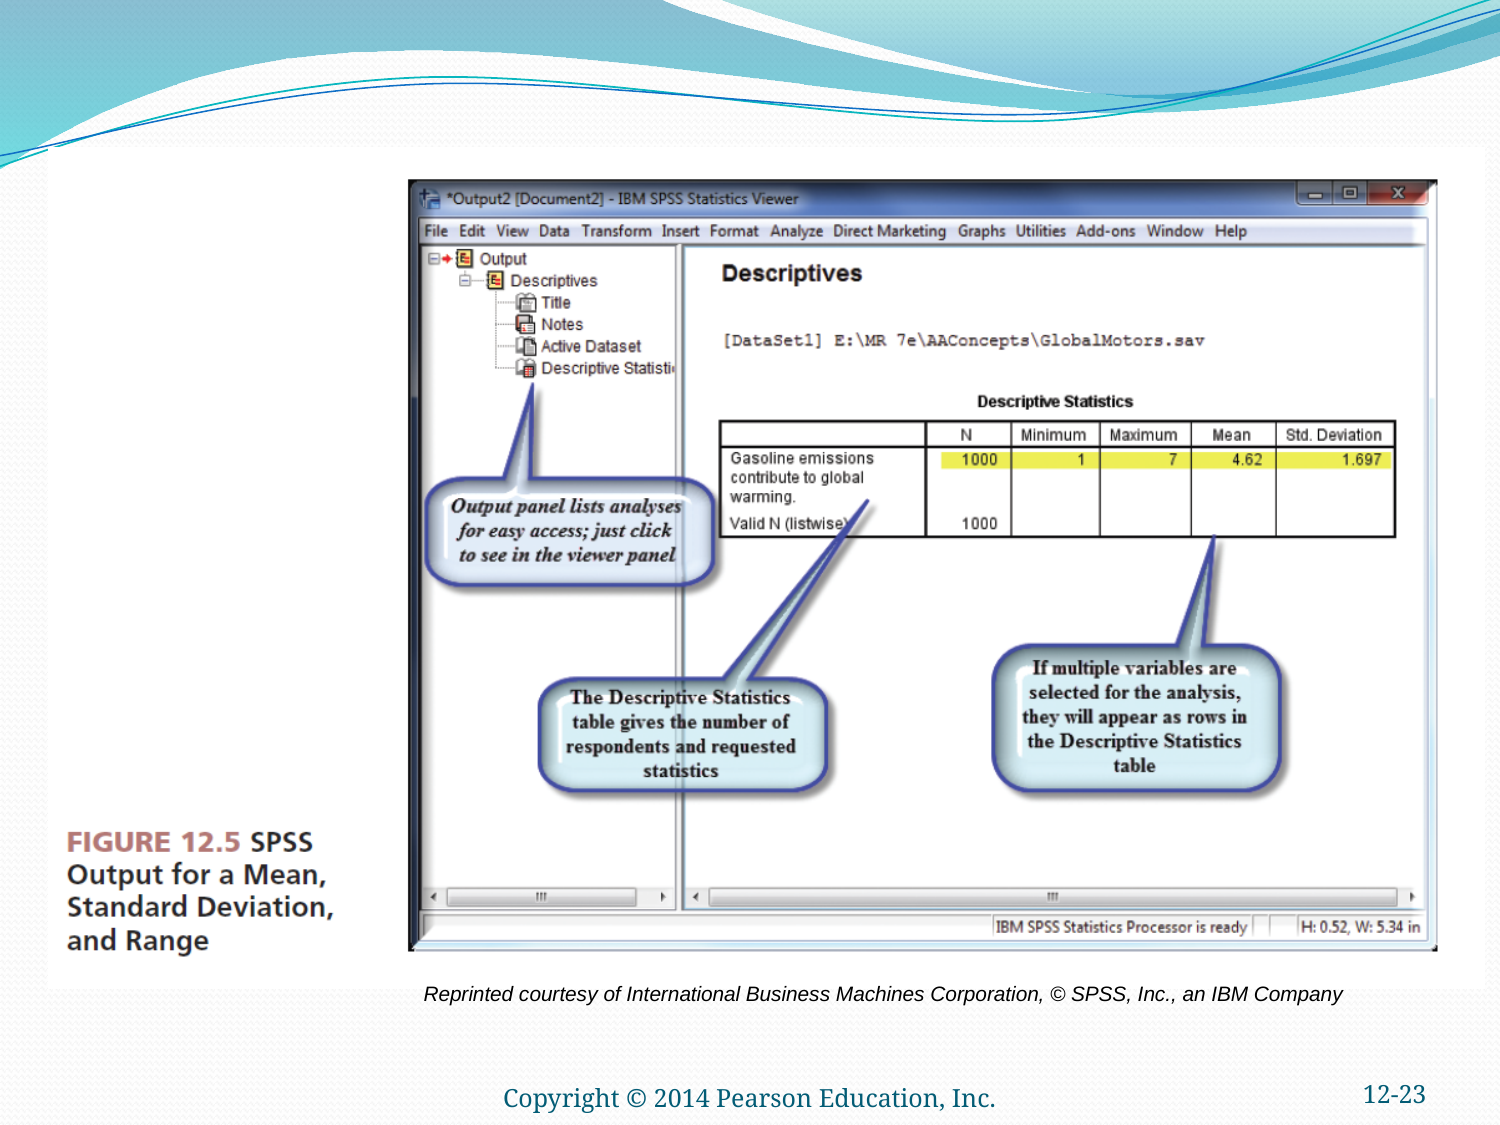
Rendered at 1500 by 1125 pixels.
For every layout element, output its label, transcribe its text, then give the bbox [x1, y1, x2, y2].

picture [48, 147, 1485, 990]
text_box Reprinted courtesy of International Business Machines Corporation, © SPSS, Inc., an IBM Company [408, 1002, 1446, 1013]
